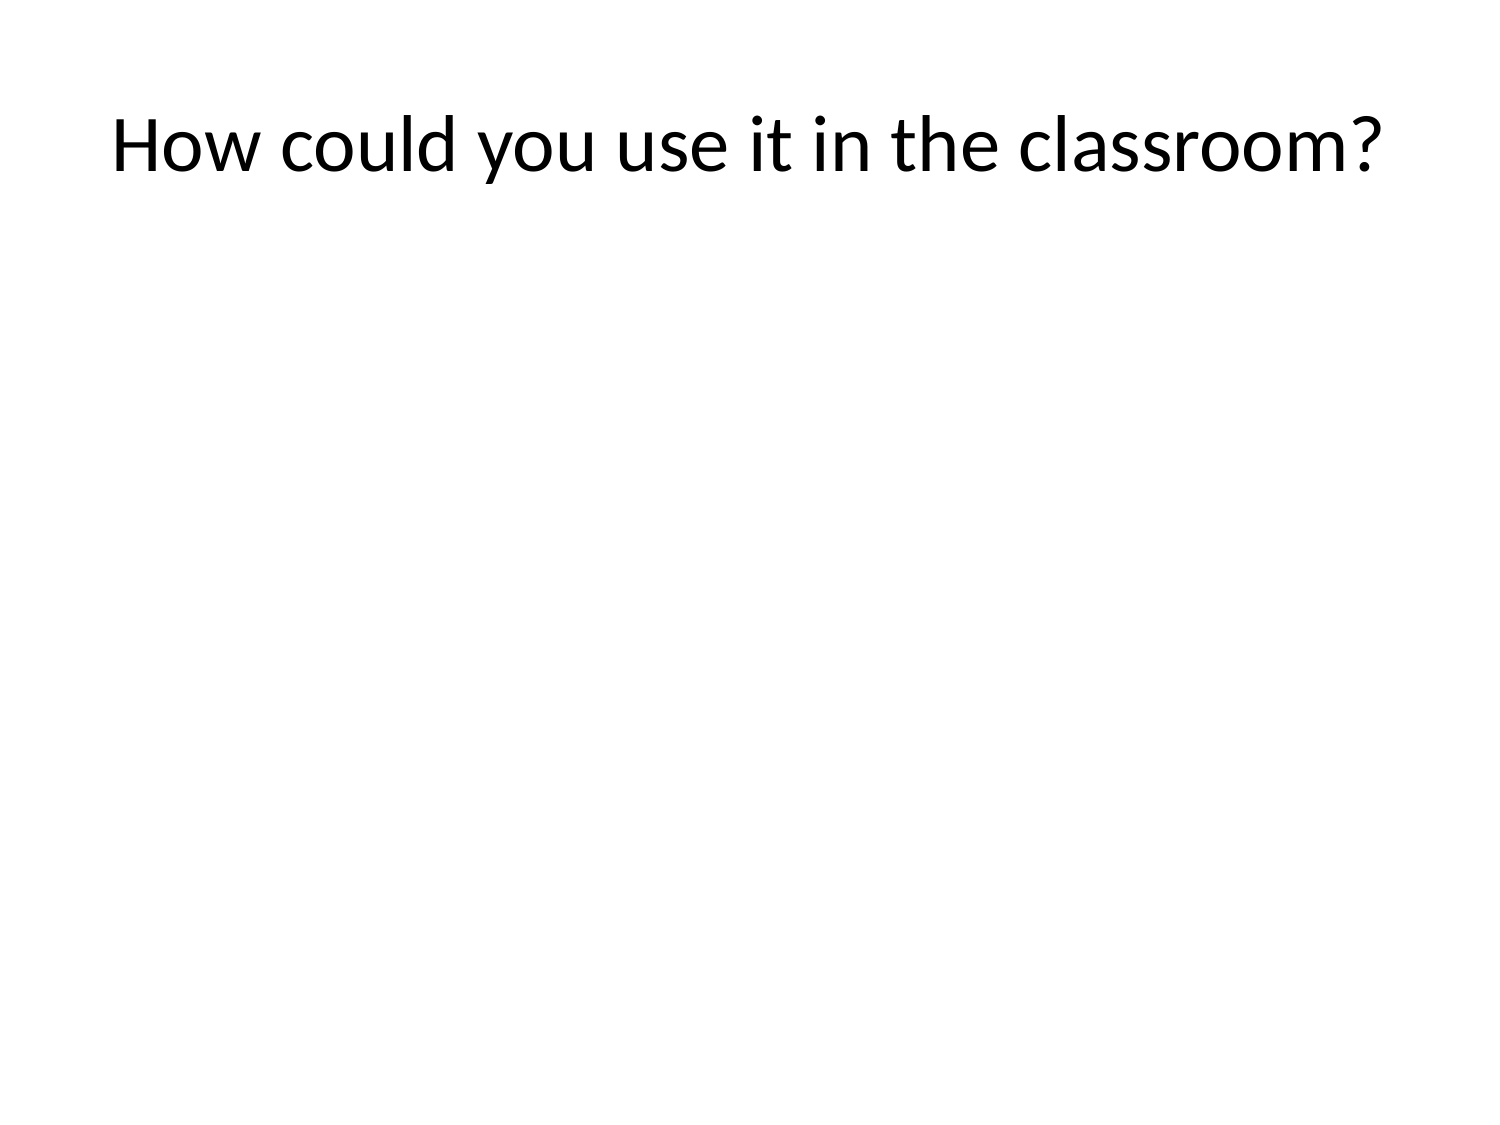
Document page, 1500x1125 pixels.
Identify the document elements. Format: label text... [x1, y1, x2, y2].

title How could you use it in the classroom? [75, 45, 1425, 233]
